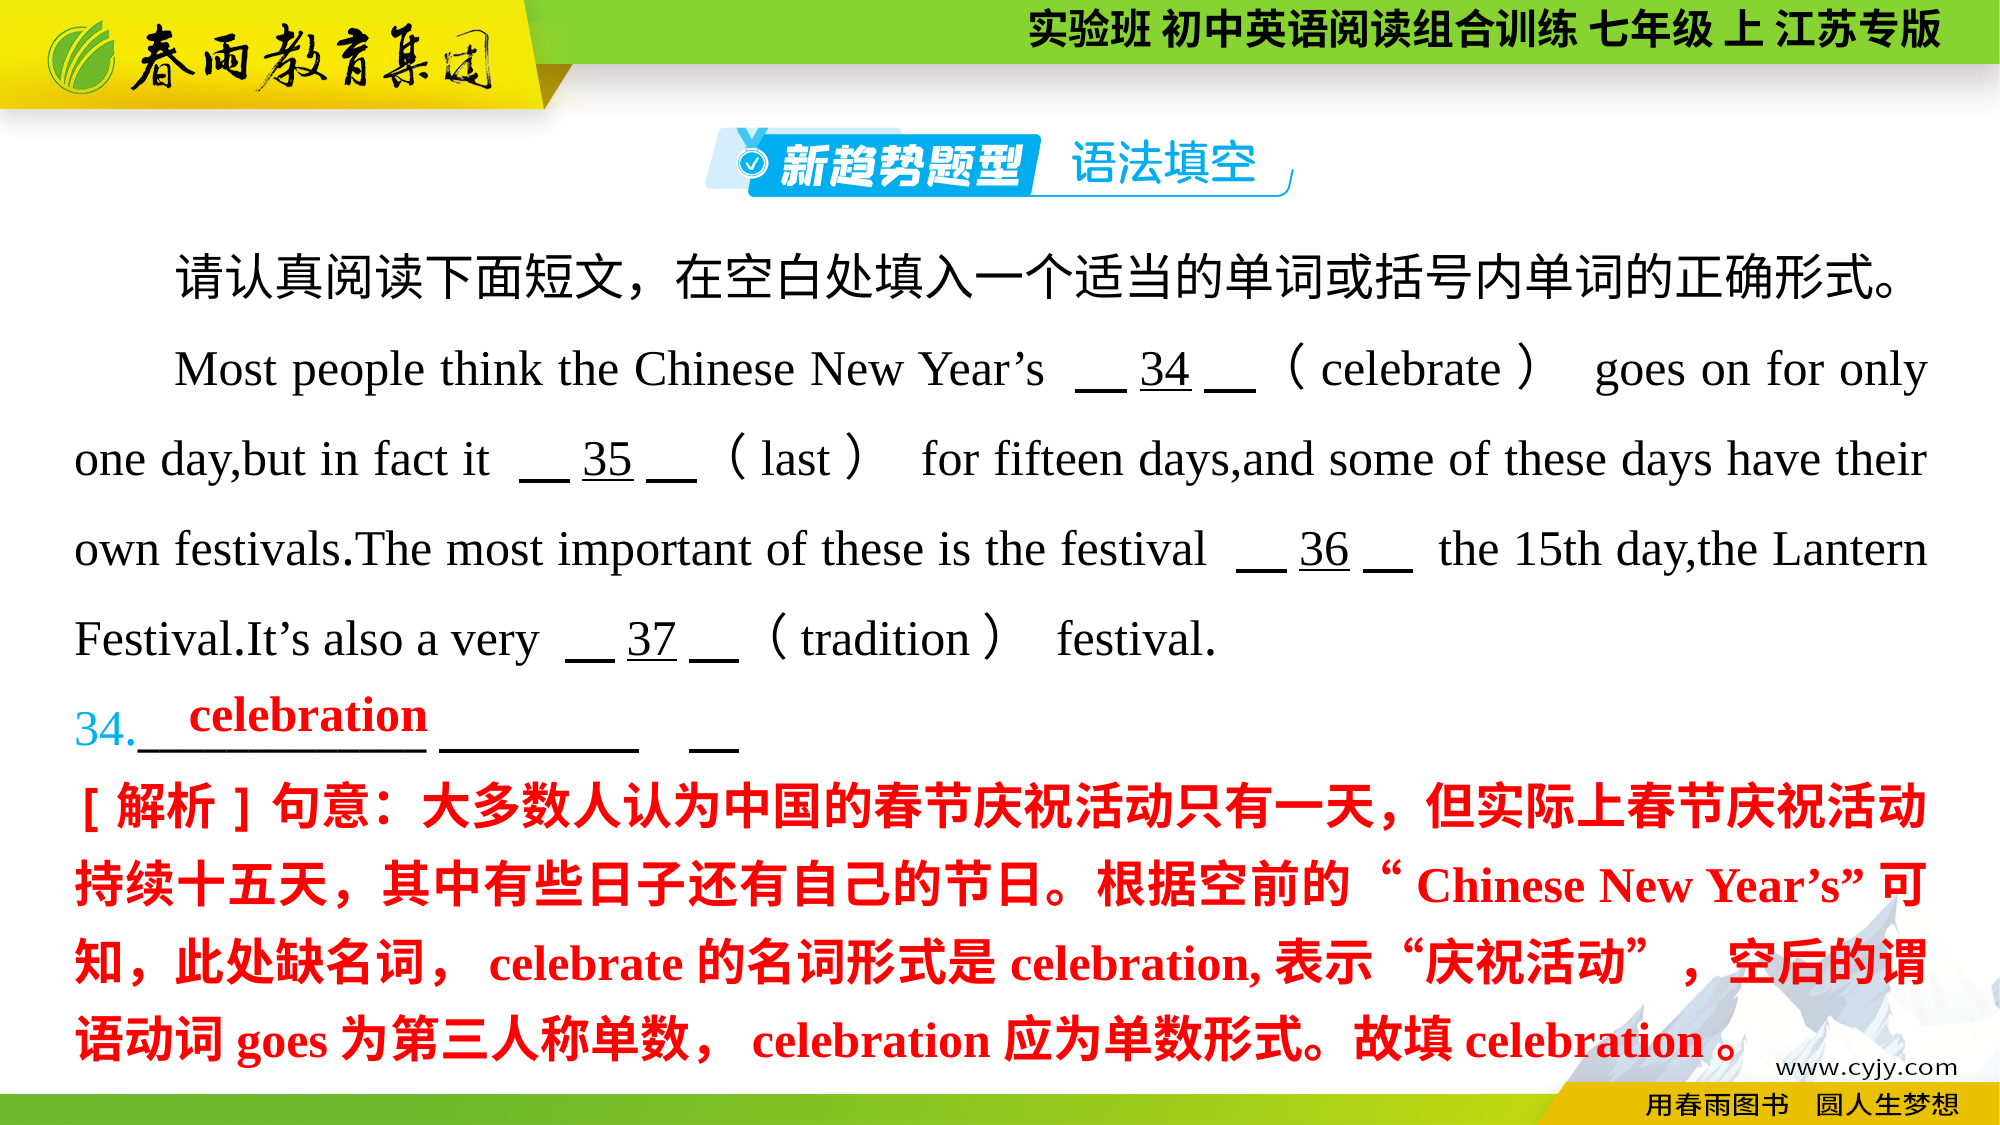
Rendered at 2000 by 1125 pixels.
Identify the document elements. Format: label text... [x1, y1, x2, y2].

text_box celebration [174, 674, 444, 748]
picture [0, 0, 2000, 1125]
text_box [解析]句意：大多数人认为中国的春节庆祝活动只有一天，但实际上春节庆祝活动持续十五天，其中有些日子还有自己的节日。根据空前的“Chinese New Year’s”可知，此处缺名词，celebrate的名词形式是celebration,表示“庆祝活动”，空后的谓语动词goes为第三人称单数，celebration应为单数形式。故填celebration。 [59, 748, 1944, 1076]
list 请认真阅读下面短文，在空白处填入一个适当的单词或括号内单词的正确形式。 Most people think the Chinese New Year’s 34 （celebrate） goes on for only one day,but in fact it 35 （last） for fifteen days,and some of these days have their own festivals.The most important of these is the festival 36 the 15th day,the Lantern Festival.It’s also a very 37 （tradition） festival. 34._____________ [59, 208, 1944, 748]
